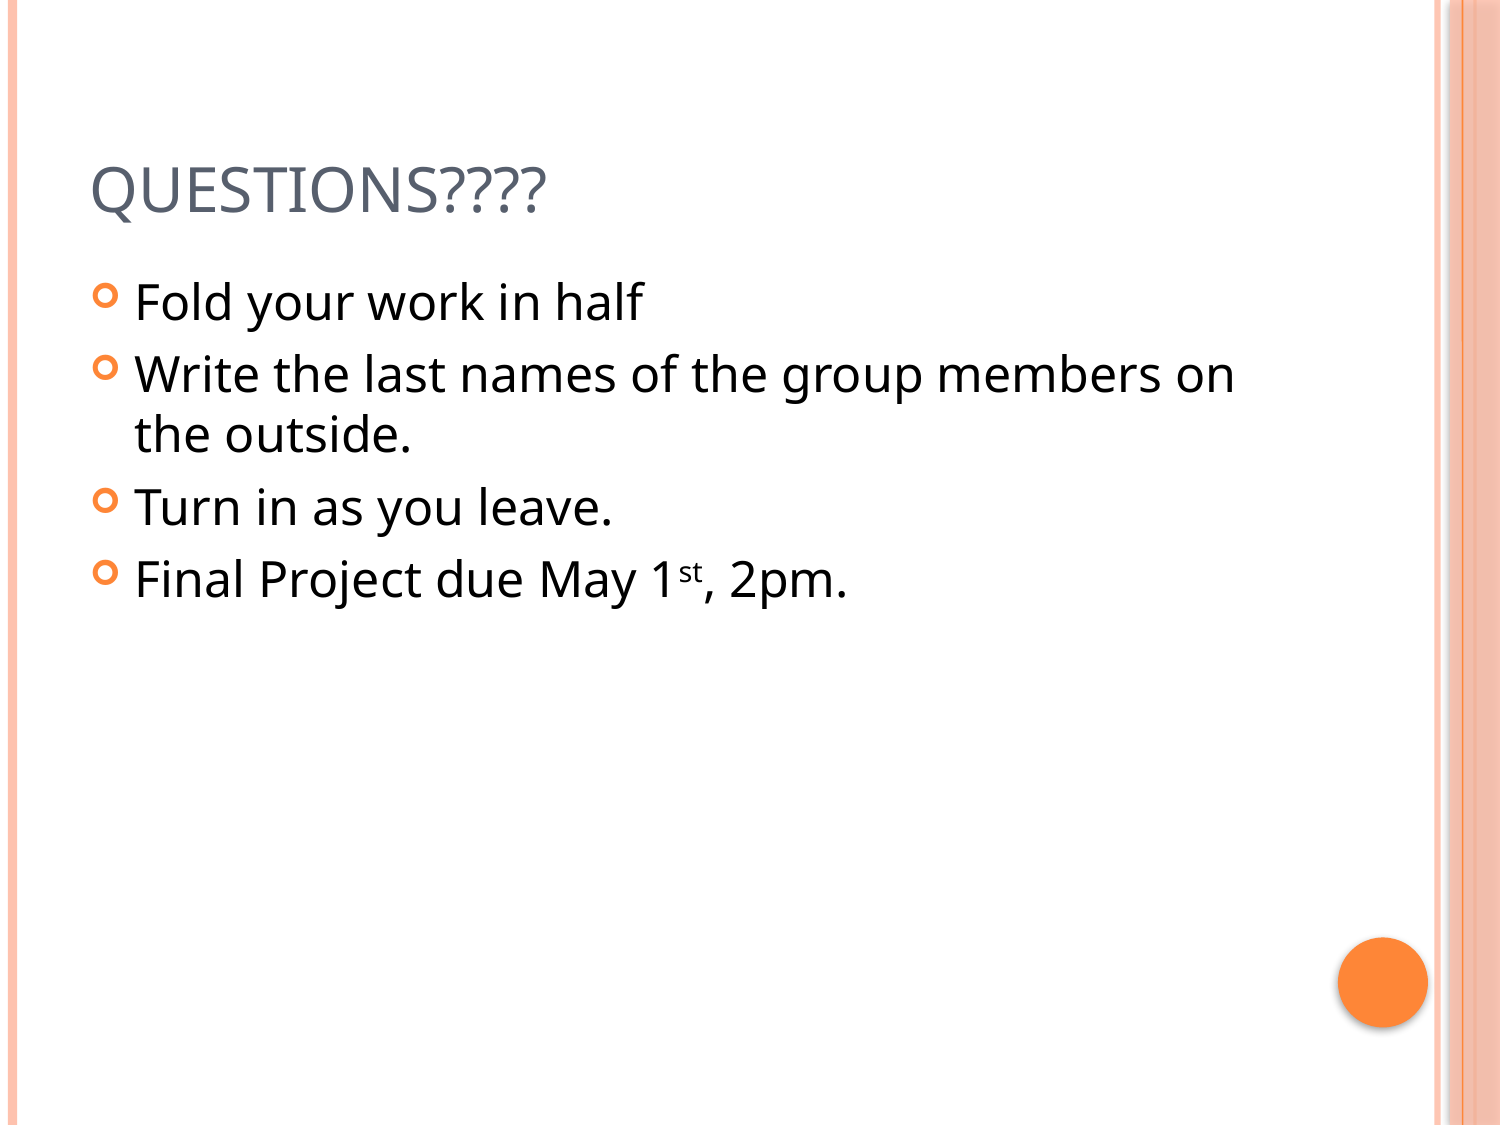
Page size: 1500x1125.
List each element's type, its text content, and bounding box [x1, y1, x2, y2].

list Fold your work in half Write the last names of the group members on the outside. Turn in as you leave. Final Project due May 1st, 2pm. [75, 262, 1300, 1062]
title QUESTIONS???? [75, 45, 1300, 233]
